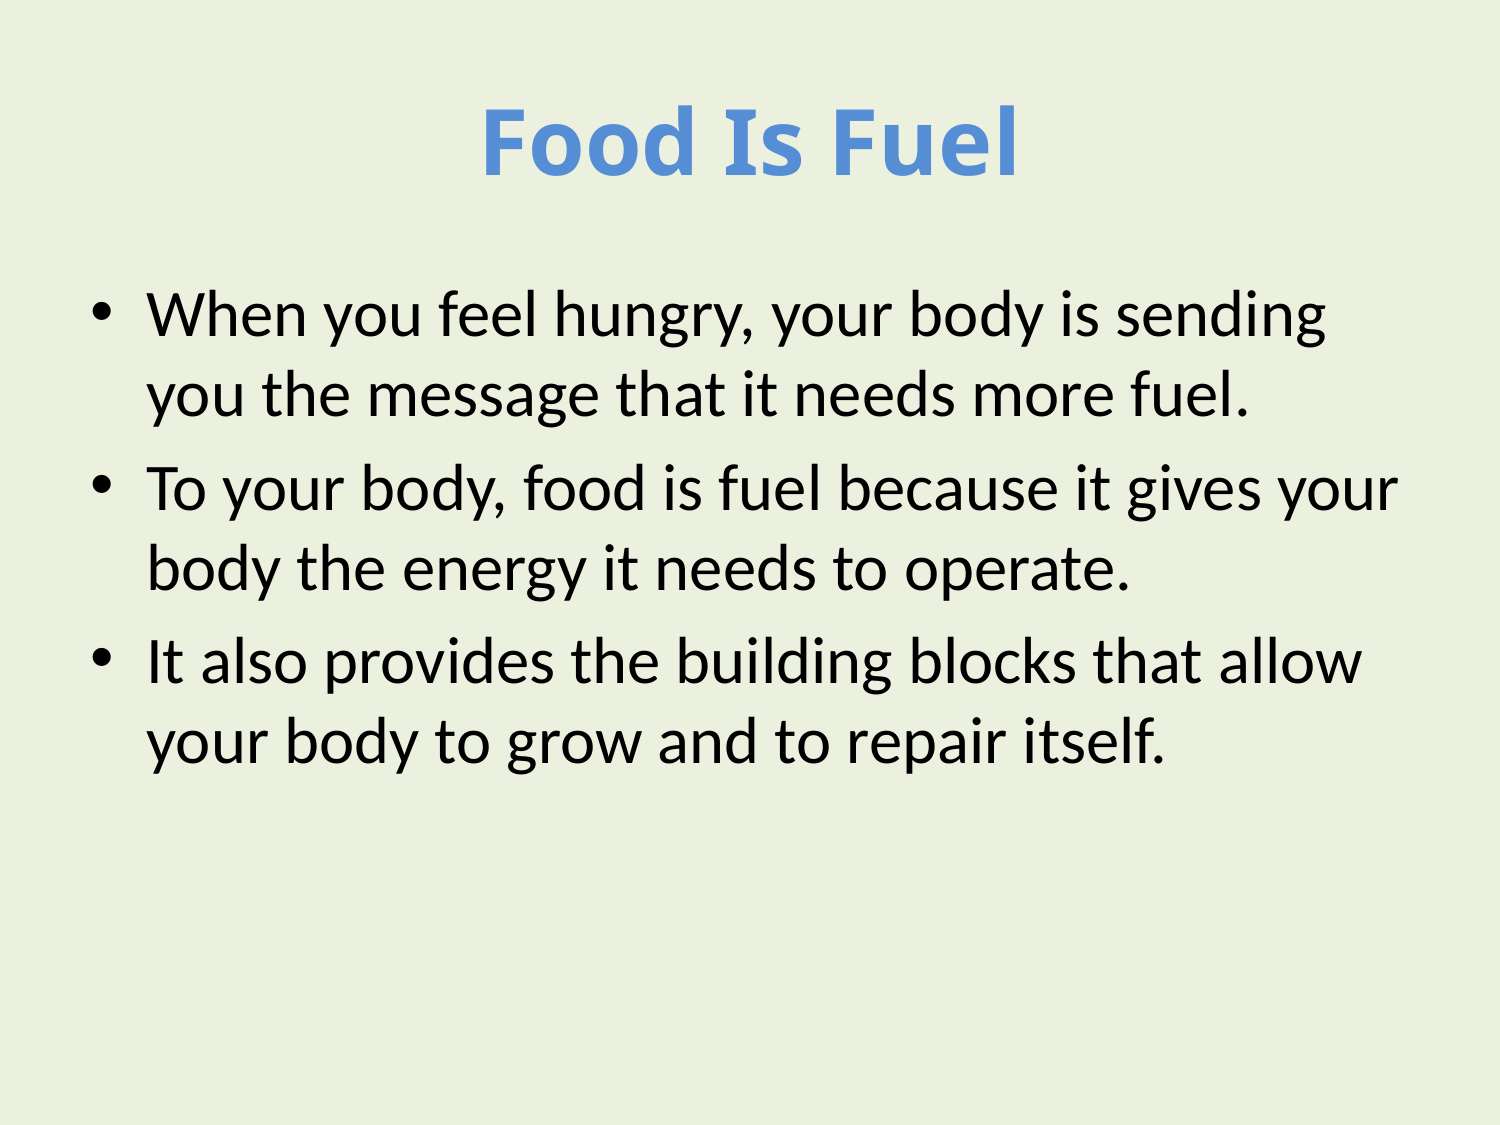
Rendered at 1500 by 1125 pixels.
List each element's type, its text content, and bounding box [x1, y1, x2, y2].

list When you feel hungry, your body is sending you the message that it needs more fuel. To your body, food is fuel because it gives your body the energy it needs to operate. It also provides the building blocks that allow your body to grow and to repair itself. [75, 262, 1425, 1005]
title Food Is Fuel [75, 45, 1425, 233]
